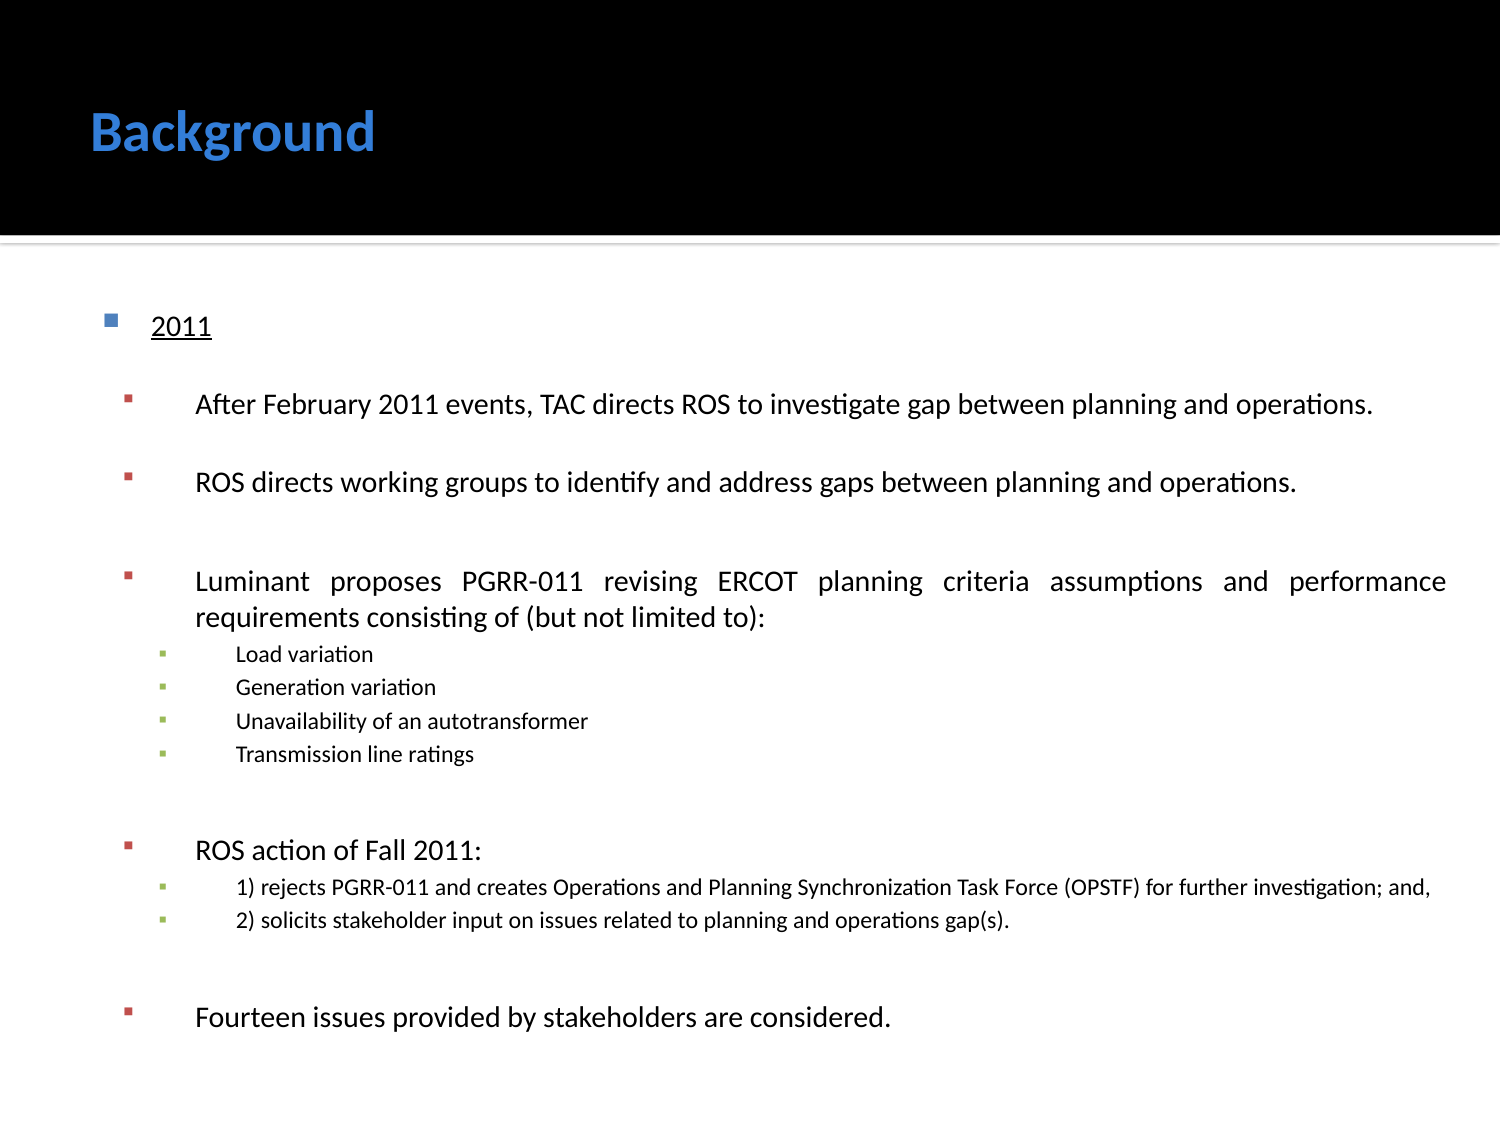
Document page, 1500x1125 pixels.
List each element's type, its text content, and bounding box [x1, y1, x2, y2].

title Background [75, 25, 1425, 231]
list 2011 After February 2011 events, TAC directs ROS to investigate gap between planning and operations. ROS directs working groups to identify and address gaps between planning and operations. Luminant proposes PGRR-011 revising ERCOT planning criteria assumptions and performance requirements consisting of (but not limited to): Load variation Generation variation Unavailability of an autotransformer Transmission line ratings ROS action of Fall 2011: 1) rejects PGRR-011 and creates Operations and Planning Synchronization Task Force (OPSTF) for further investigation; and, 2) solicits stakeholder input on issues related to planning and operations gap(s). Fourteen issues provided by stakeholders are considered. [75, 291, 1463, 1050]
